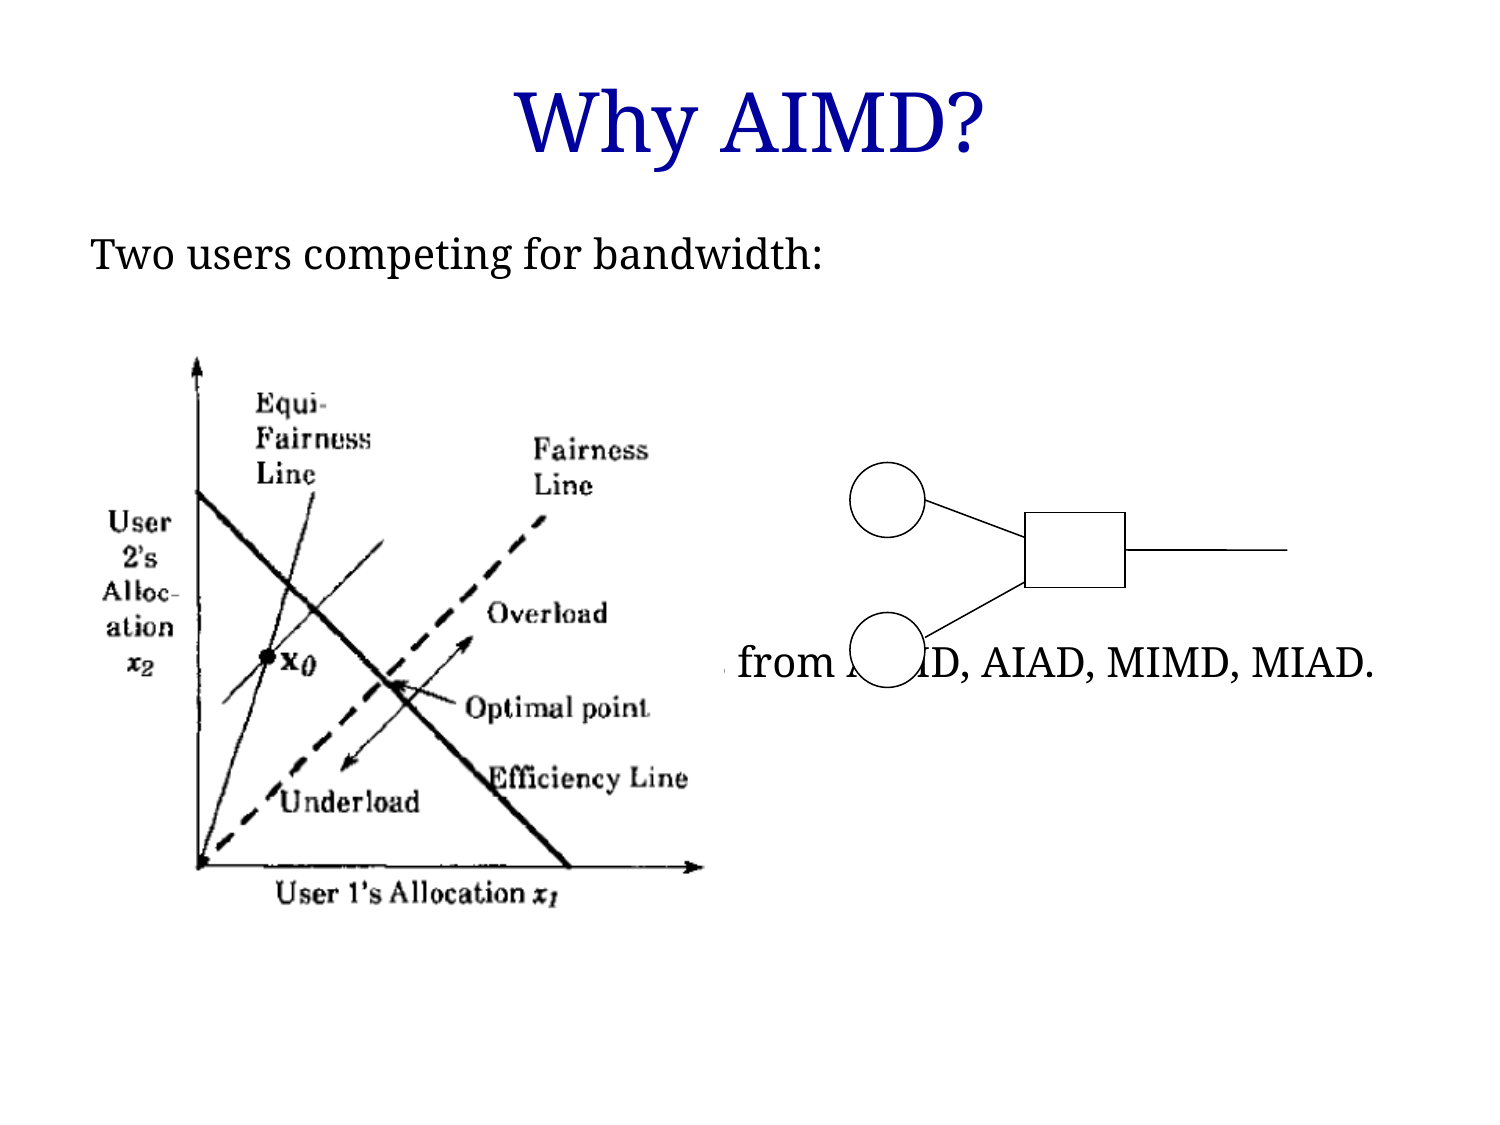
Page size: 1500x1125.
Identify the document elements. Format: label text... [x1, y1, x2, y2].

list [87, 324, 724, 913]
text_box [849, 462, 925, 538]
text_box [1025, 512, 1125, 588]
list Two users competing for bandwidth: Consider the sequence of moves from AIMD, AIAD, MIMD, MIAD. [74, 219, 1426, 963]
text_box [849, 612, 925, 688]
title Why AIMD? [74, 47, 1426, 191]
